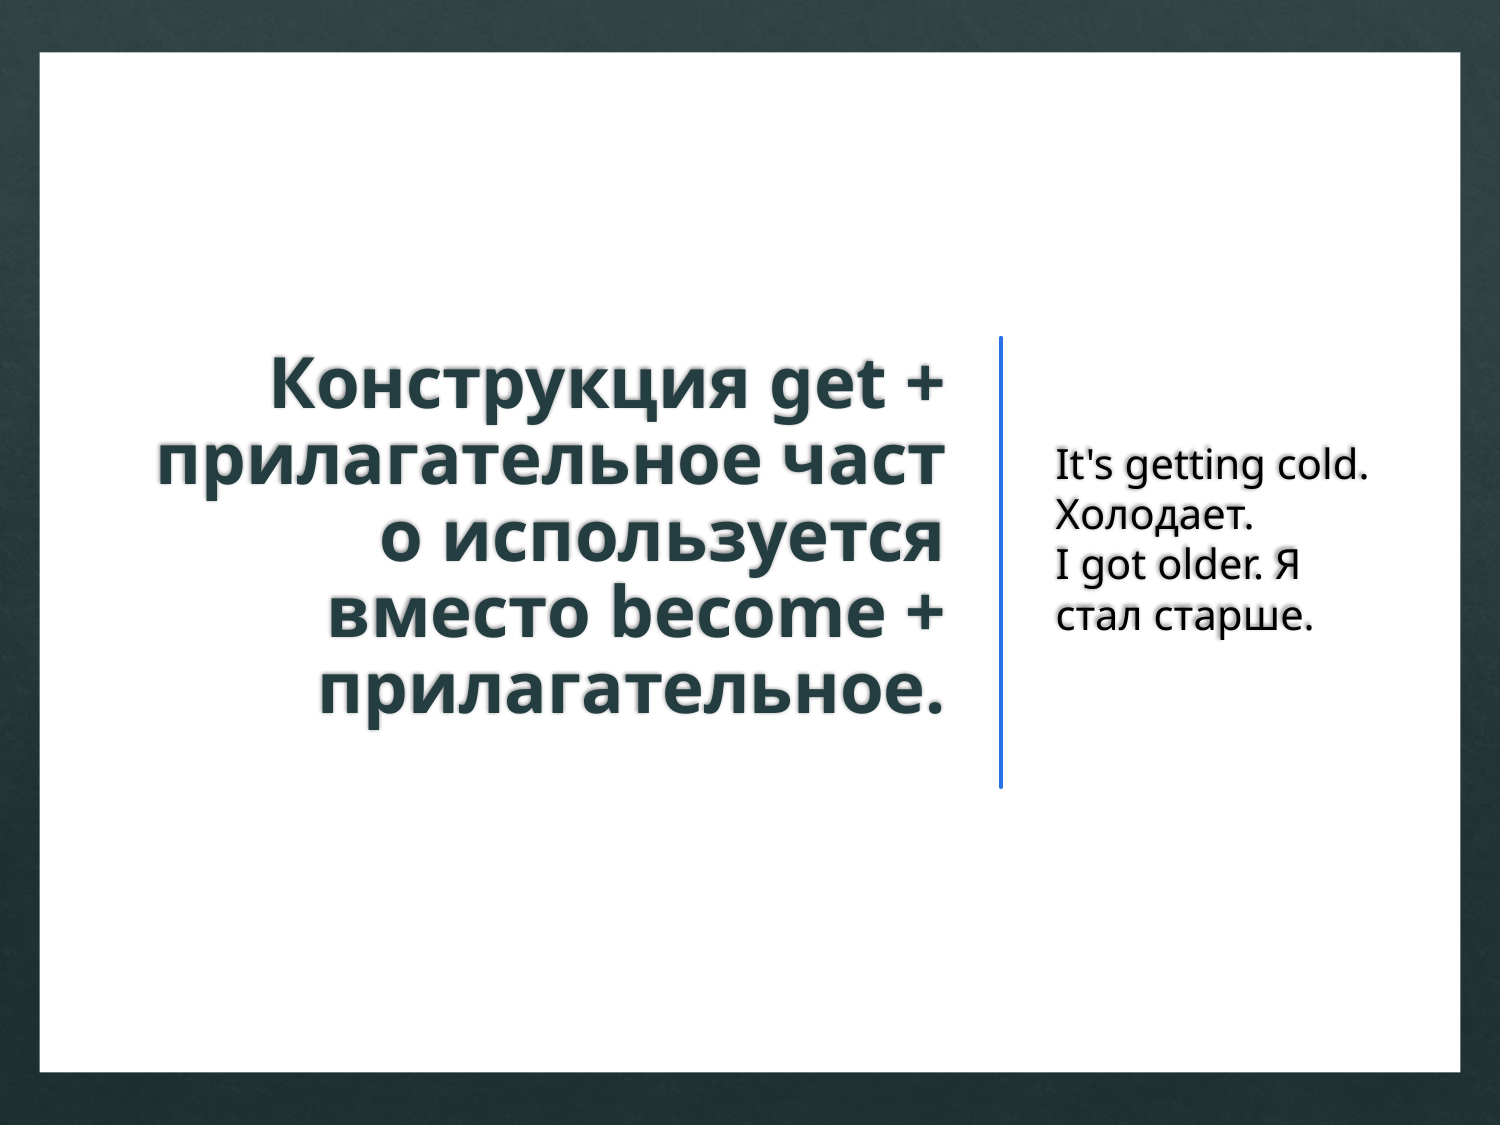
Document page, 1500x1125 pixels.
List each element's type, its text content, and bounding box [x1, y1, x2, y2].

text_box [0, 0, 1500, 1125]
list It's getting cold. Холодает. I got older. Я стал старше. [1040, 158, 1388, 918]
title Конструкция get + прилагательное часто используется вместо become + прилагательное. [113, 158, 962, 918]
text_box [38, 51, 1462, 1074]
